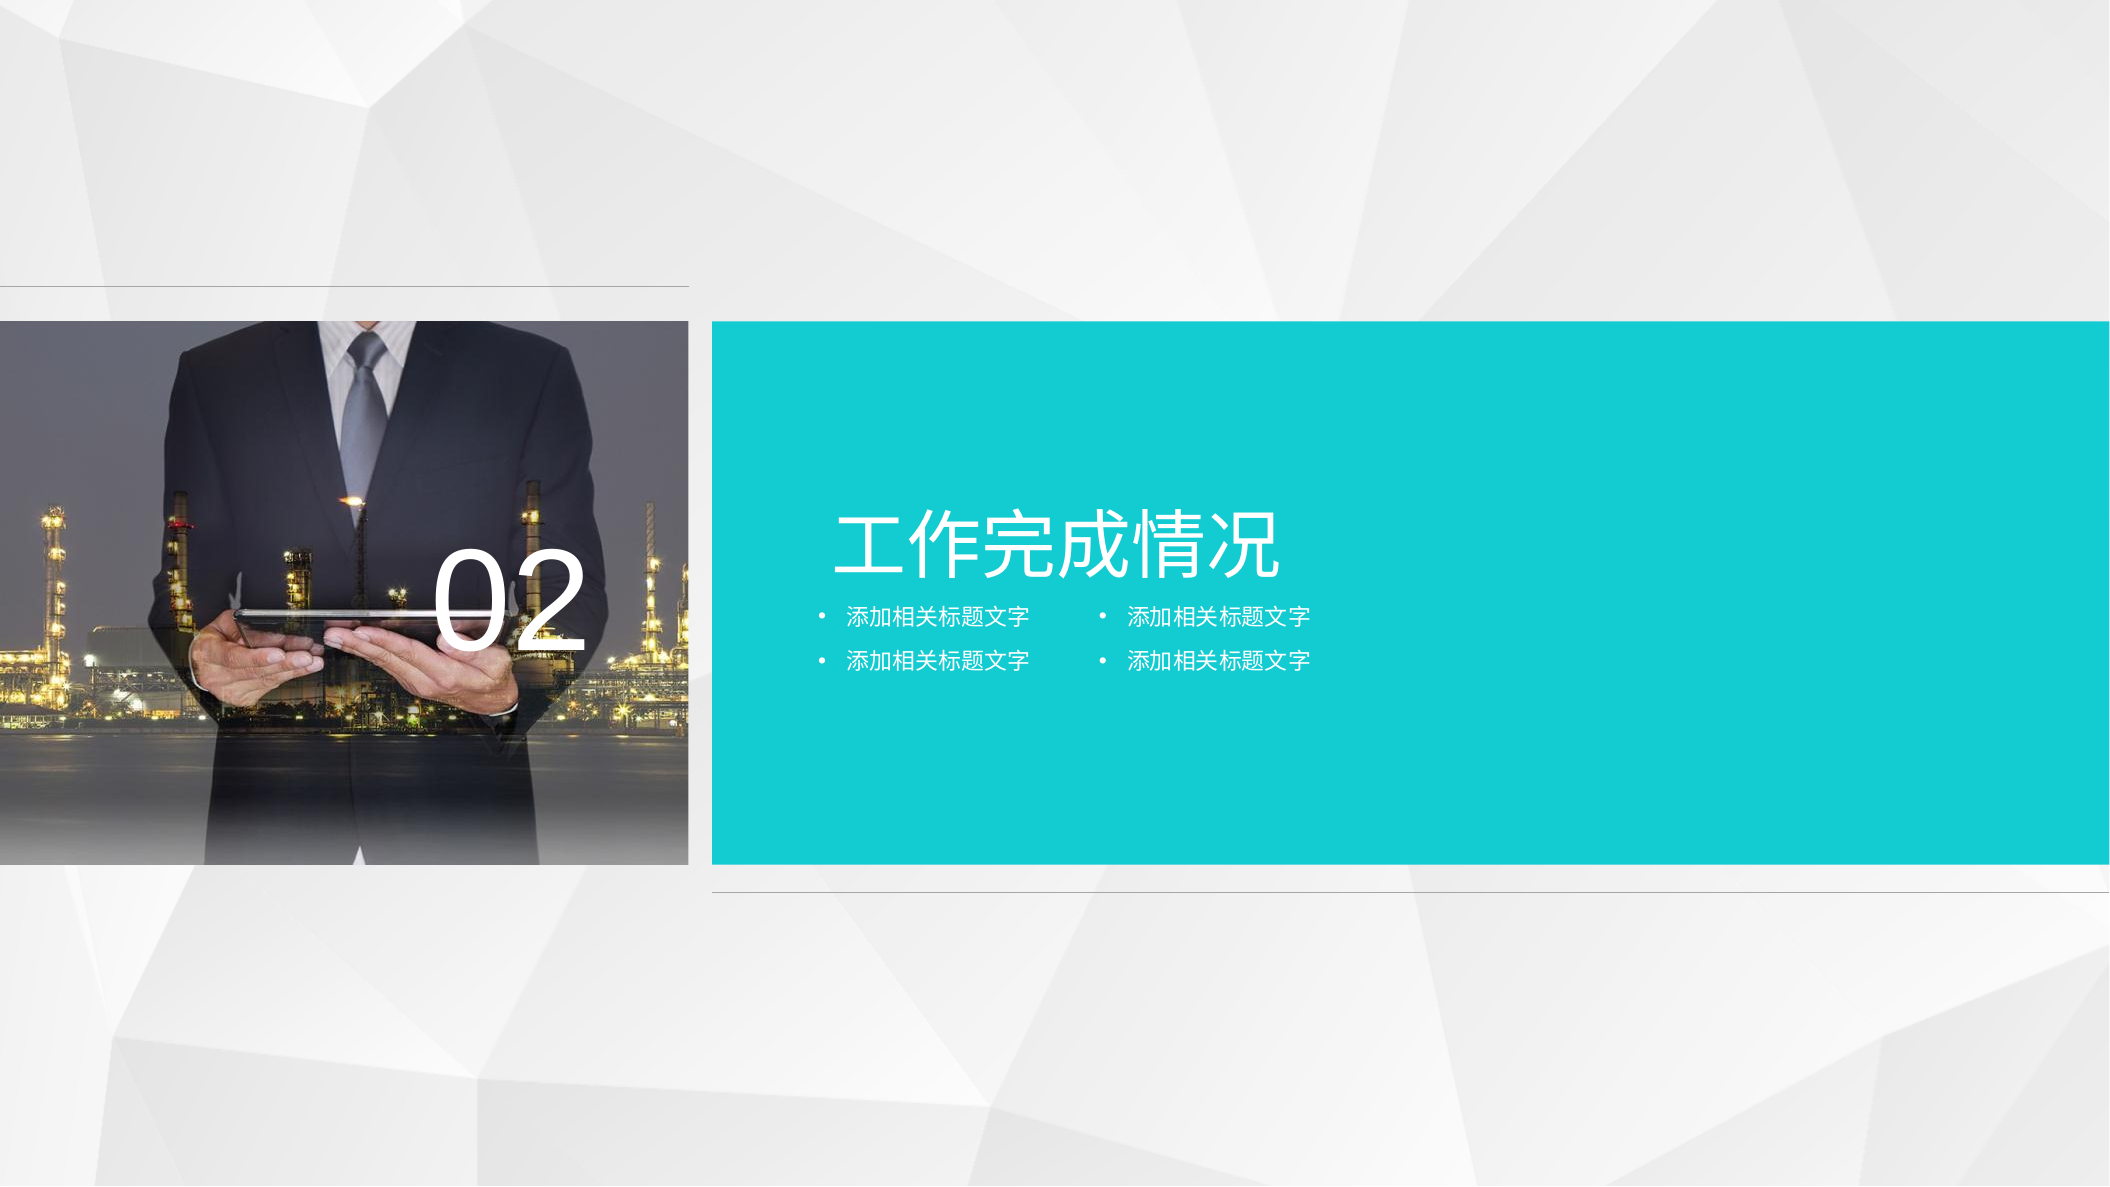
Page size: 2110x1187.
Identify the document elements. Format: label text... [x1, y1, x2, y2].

text_box 工作完成情况 [794, 497, 1318, 588]
text_box 02 [394, 497, 628, 687]
text_box 添加相关标题文字 [803, 594, 1046, 638]
text_box [0, 320, 689, 866]
text_box 添加相关标题文字 [1084, 594, 1327, 638]
text_box 添加相关标题文字 [1084, 639, 1327, 682]
text_box [711, 320, 2110, 866]
picture [0, 0, 2110, 1186]
text_box 添加相关标题文字 [803, 639, 1046, 682]
